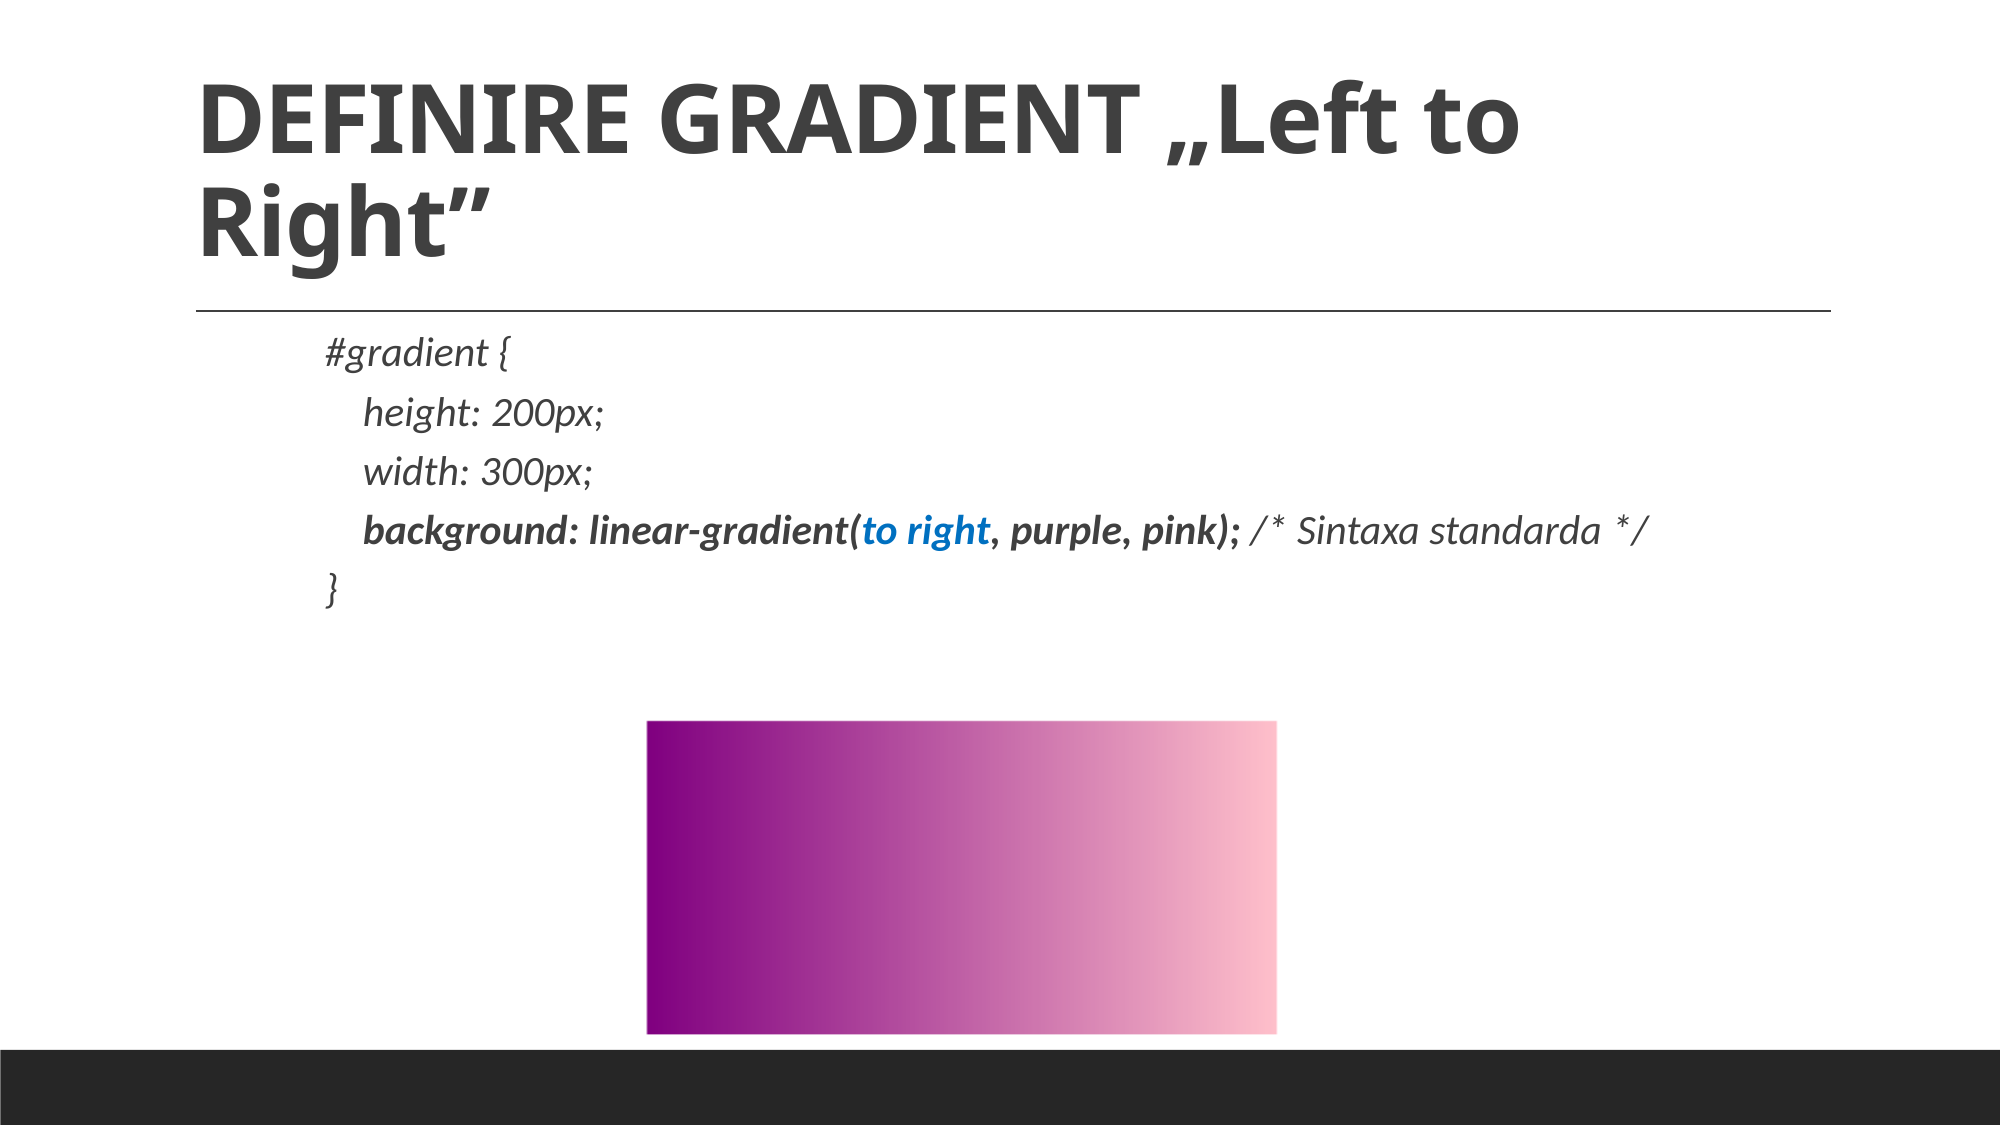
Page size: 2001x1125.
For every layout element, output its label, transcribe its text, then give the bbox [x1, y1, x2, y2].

list #gradient { height: 200px; width: 300px; background: linear-gradient(to right, purple, pink); /* Sintaxa standarda */ } [324, 312, 1709, 728]
picture [636, 714, 1291, 1044]
title DEFINIRE GRADIENT „Left to Right” [180, 47, 1830, 285]
